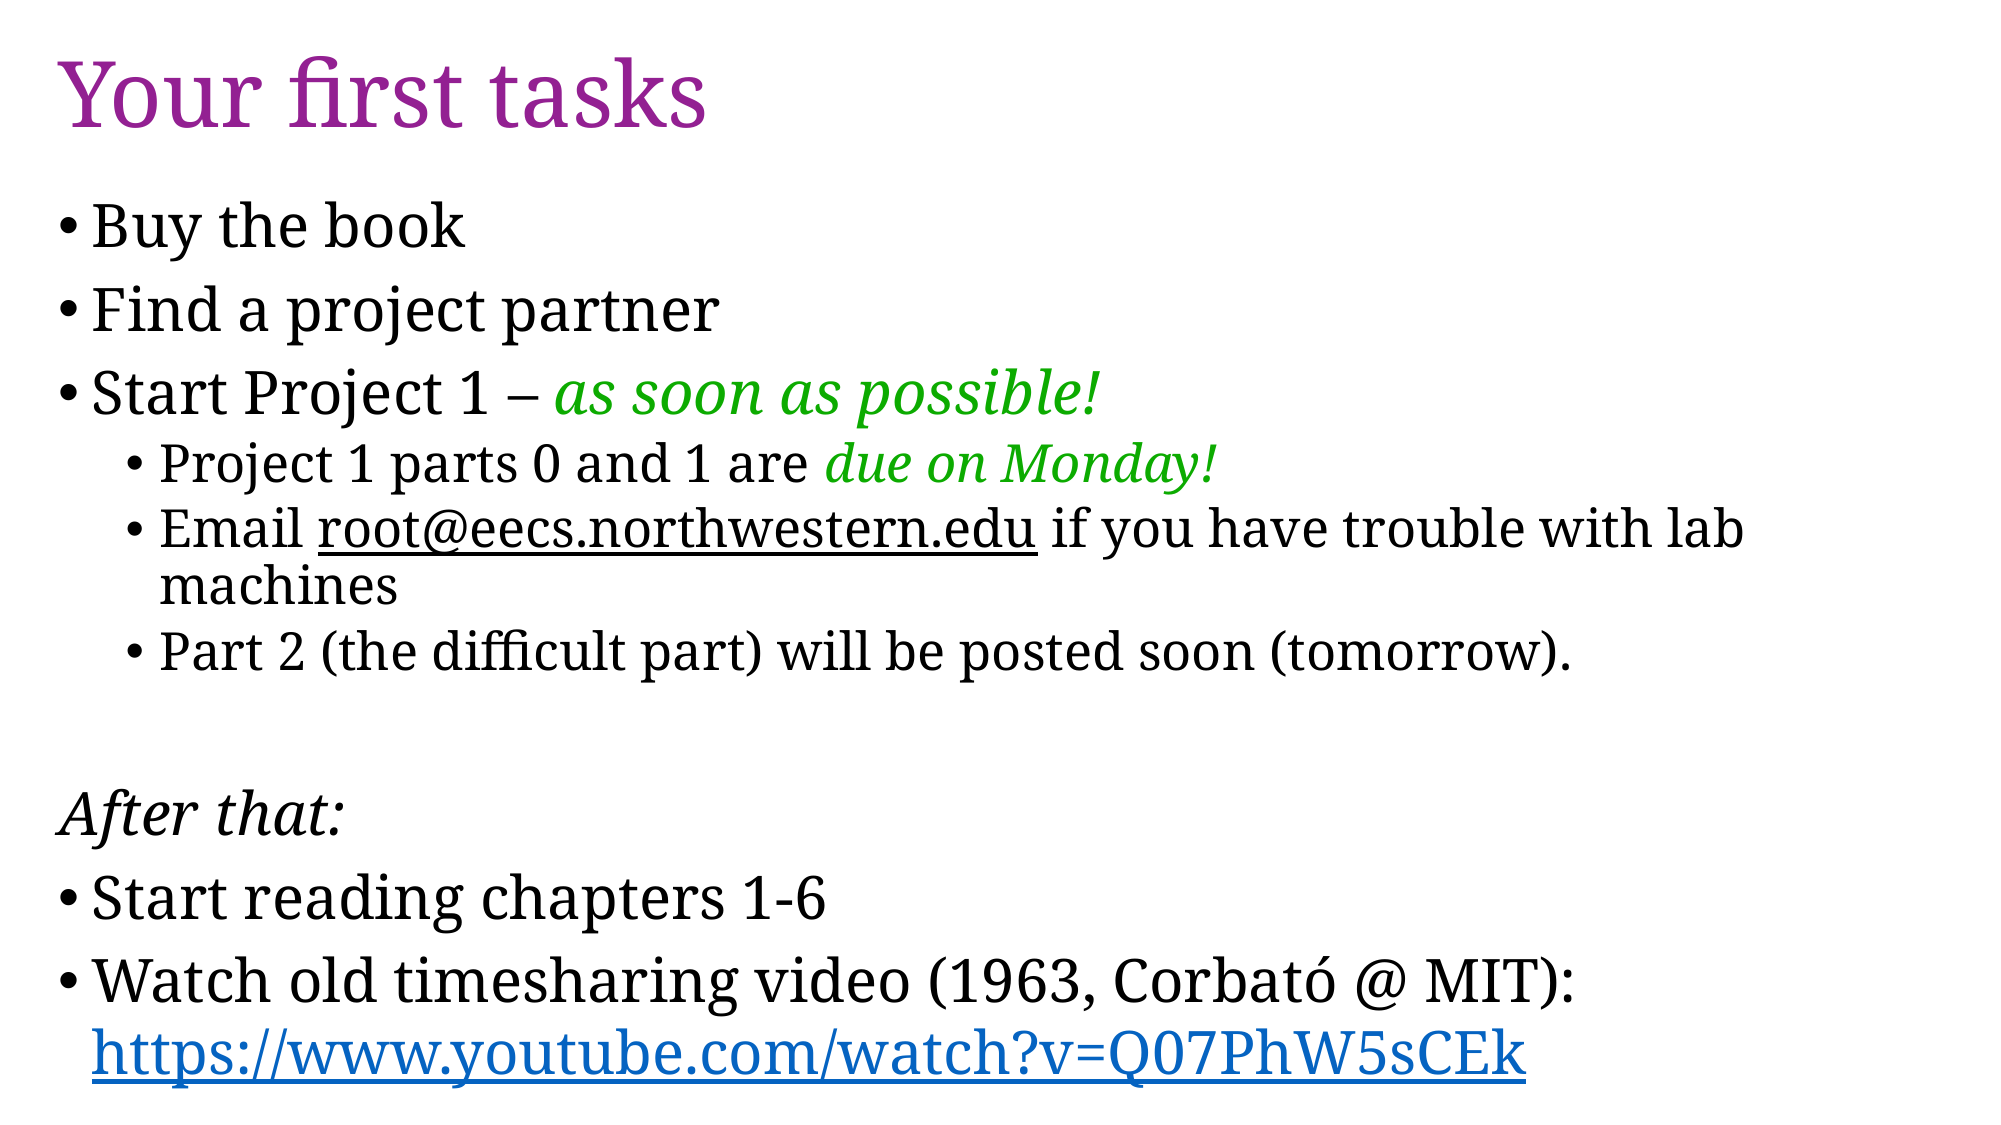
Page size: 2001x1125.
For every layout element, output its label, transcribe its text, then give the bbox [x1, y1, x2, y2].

list Buy the book Find a project partner Start Project 1 – as soon as possible! Project 1 parts 0 and 1 are due on Monday! Email root@eecs.northwestern.edu if you have trouble with lab machines Part 2 (the difficult part) will be posted soon (tomorrow). After that: Start reading chapters 1-6 Watch old timesharing video (1963, Corbató @ MIT): https://www.youtube.com/watch?v=Q07PhW5sCEk [43, 188, 1953, 1106]
title Your first tasks [43, 25, 1953, 171]
